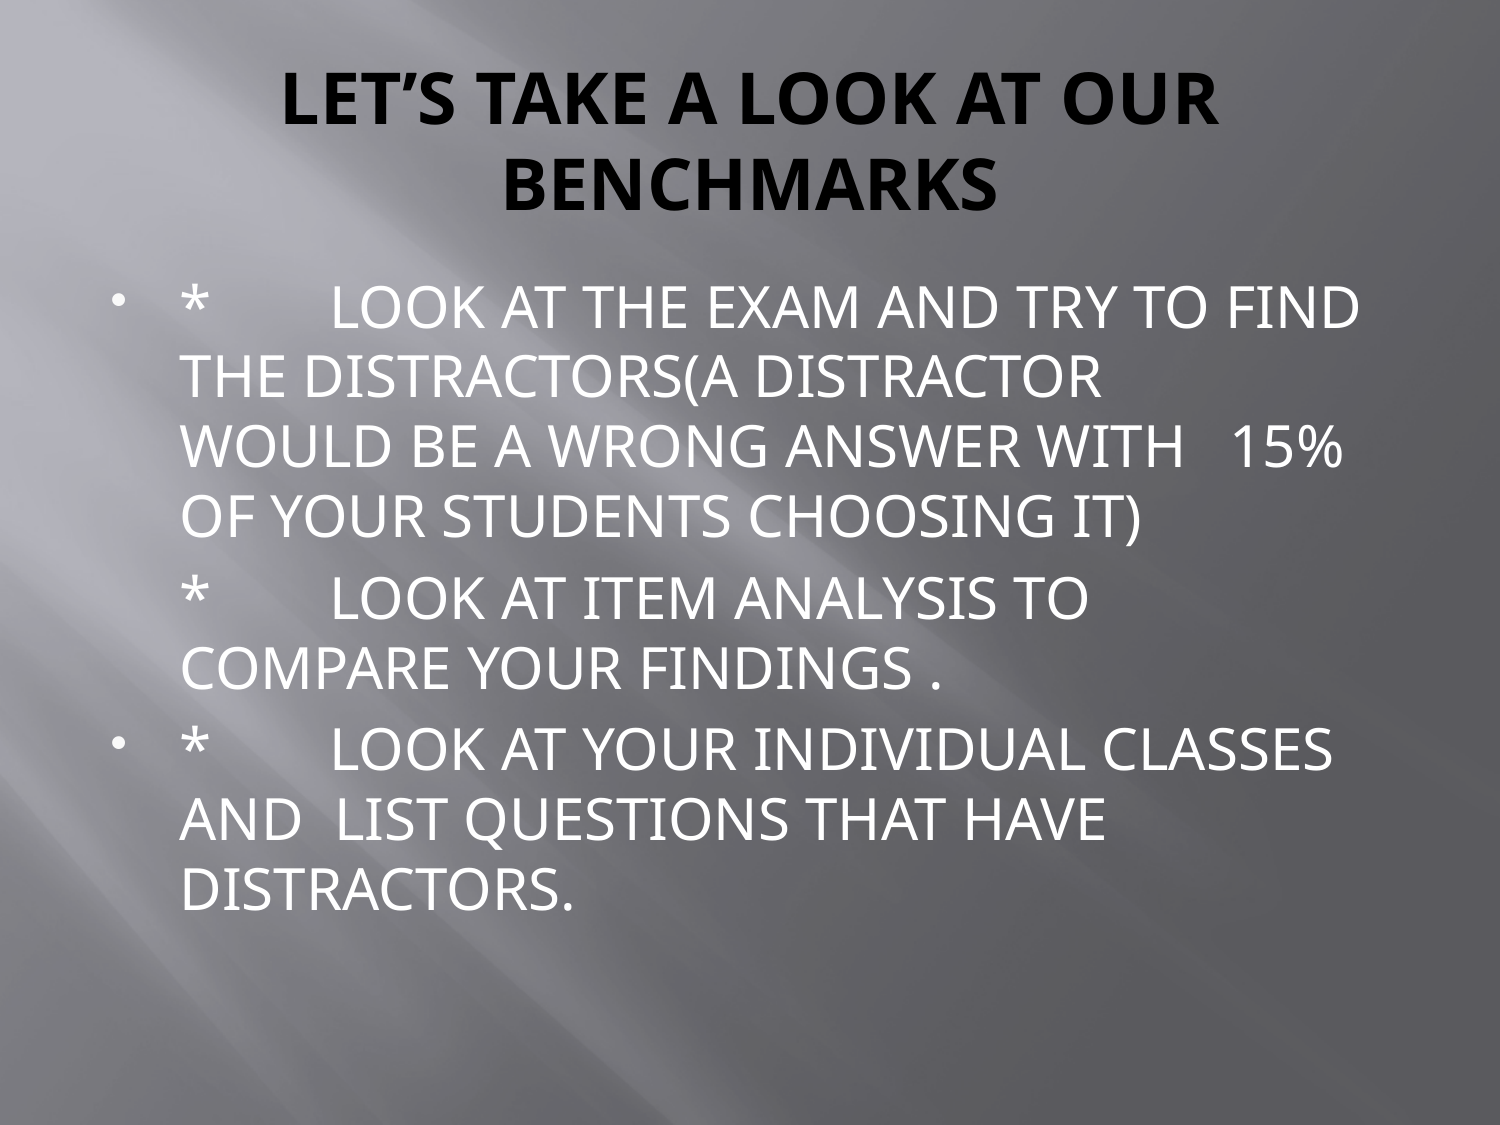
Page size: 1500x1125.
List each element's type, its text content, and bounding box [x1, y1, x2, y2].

title LET’S TAKE A LOOK AT OUR BENCHMARKS [75, 45, 1425, 233]
list * LOOK AT THE EXAM AND TRY TO FIND THE DISTRACTORS(A DISTRACTOR WOULD BE A WRONG ANSWER WITH 15% OF YOUR STUDENTS CHOOSING IT) * LOOK AT ITEM ANALYSIS TO COMPARE YOUR FINDINGS . * LOOK AT YOUR INDIVIDUAL CLASSES AND LIST QUESTIONS THAT HAVE DISTRACTORS. [75, 262, 1425, 1035]
